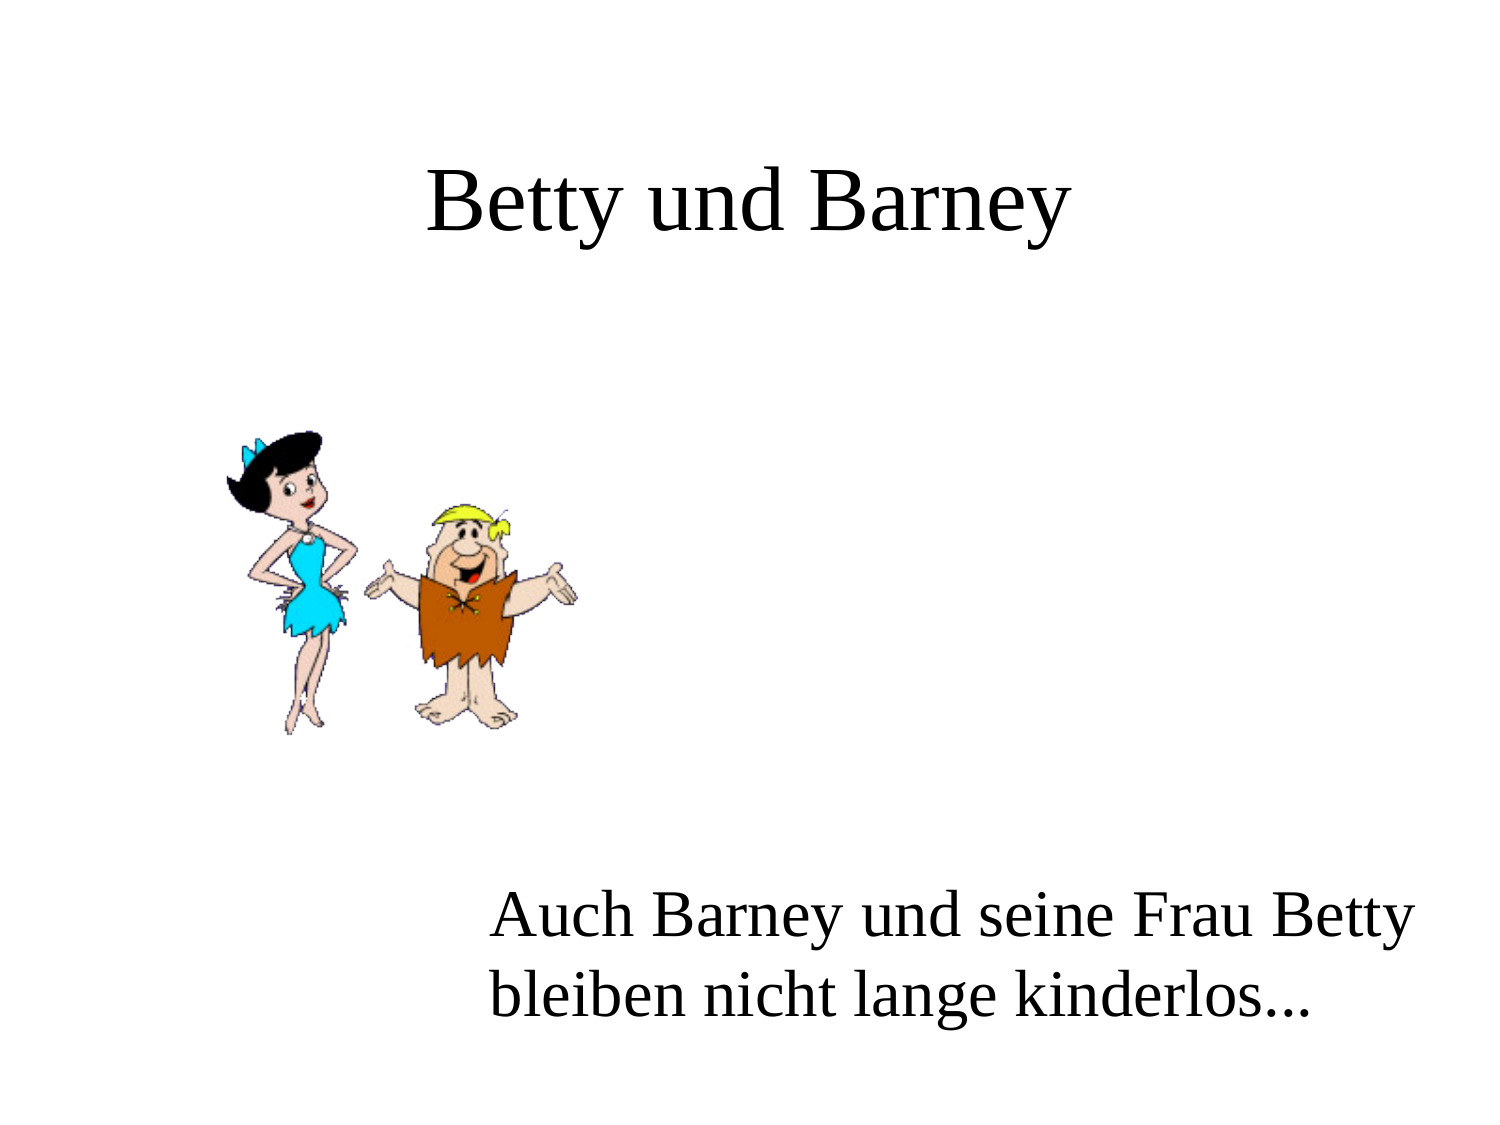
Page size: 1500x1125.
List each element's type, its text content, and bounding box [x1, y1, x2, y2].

title Betty und Barney [112, 99, 1388, 288]
picture [212, 412, 588, 745]
list Auch Barney und seine Frau Betty bleiben nicht lange kinderlos... [474, 862, 1438, 1075]
